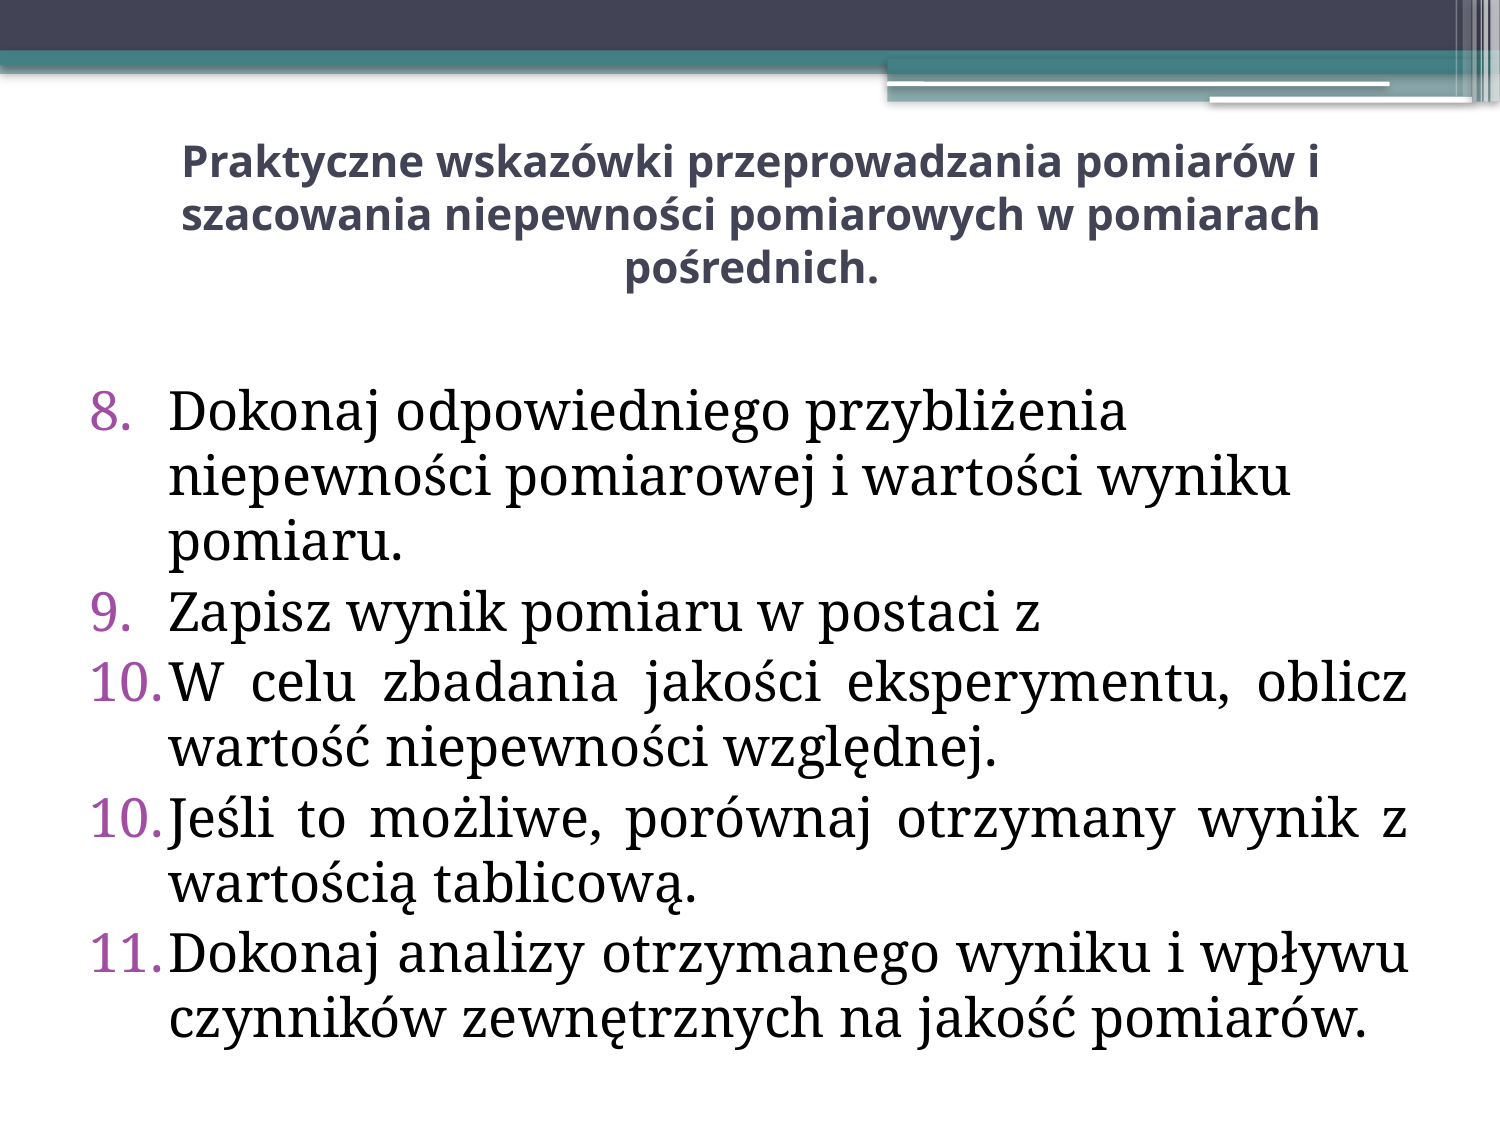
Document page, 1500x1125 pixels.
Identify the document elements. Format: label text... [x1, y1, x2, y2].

title Praktyczne wskazówki przeprowadzania pomiarów i szacowania niepewności pomiarowych w pomiarach pośrednich. [76, 125, 1427, 301]
